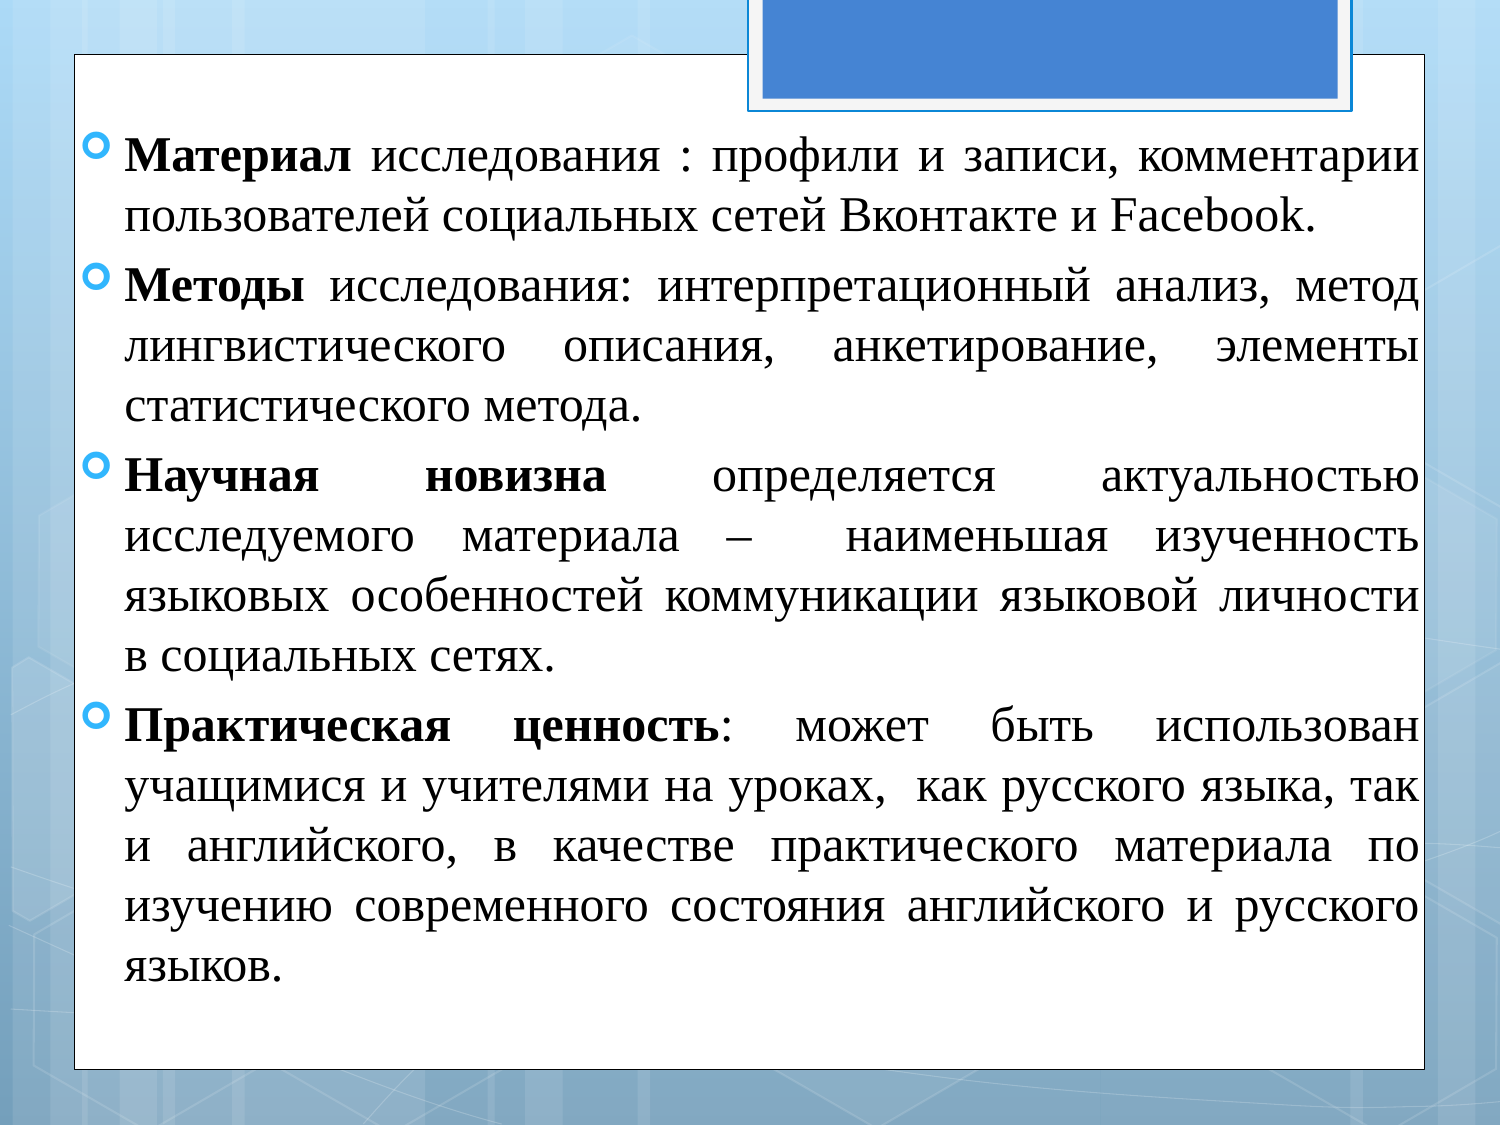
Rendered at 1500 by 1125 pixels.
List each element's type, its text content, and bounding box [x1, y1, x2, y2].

list Материал исследования : профили и записи, комментарии пользователей социальных сетей Вконтакте и Facebook. Методы исследования: интерпретационный анализ, метод лингвистического описания, анкетирование, элементы статистического метода. Научная новизна определяется актуальностью исследуемого материала – наименьшая изученность языковых особенностей коммуникации языковой личности в социальных сетях. Практическая ценность: может быть использован учащимися и учителями на уроках, как русского языка, так и английского, в качестве практического материала по изучению современного состояния английского и русского языков. [53, 113, 1436, 646]
